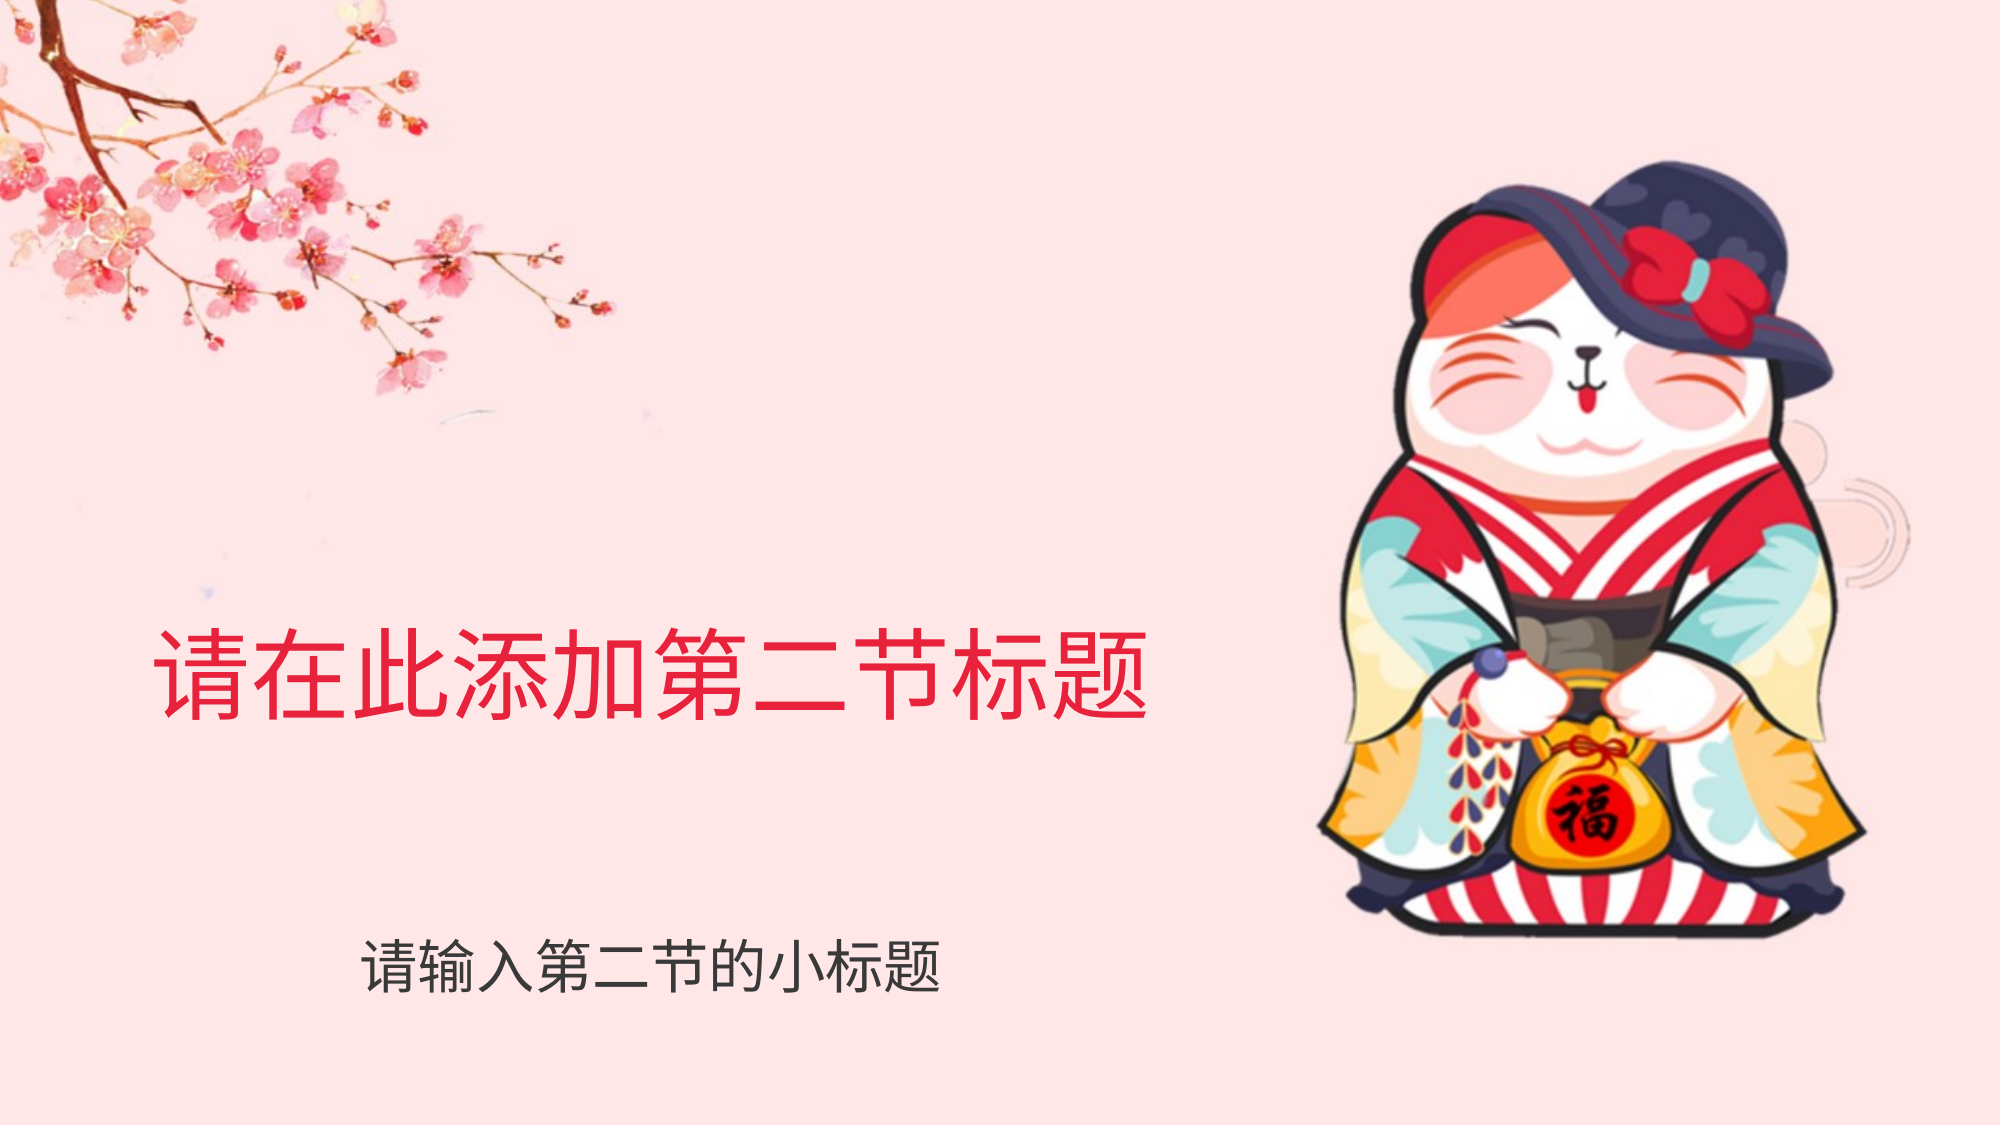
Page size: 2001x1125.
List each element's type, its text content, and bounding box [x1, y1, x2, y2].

list 请输入第二节的小标题 [67, 887, 1235, 993]
picture [0, 0, 2000, 1125]
title 请在此添加第二节标题 [67, 422, 1235, 862]
